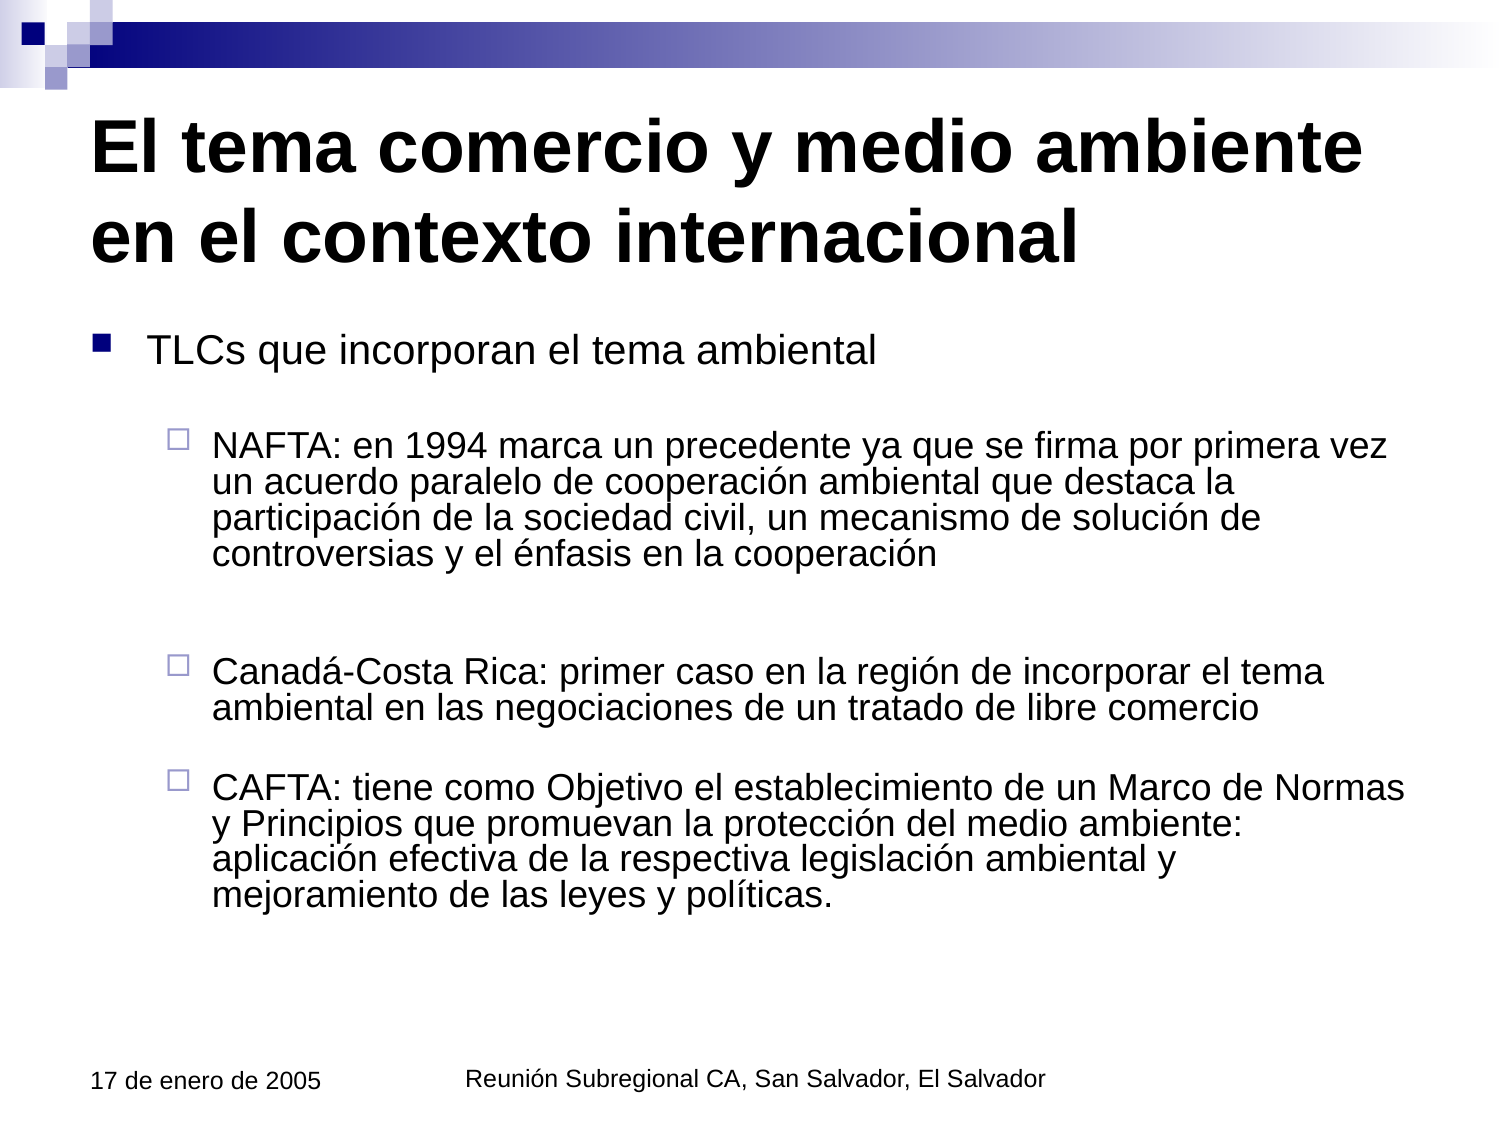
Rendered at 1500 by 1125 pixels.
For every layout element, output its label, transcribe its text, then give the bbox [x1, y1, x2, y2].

slide_number 17 de enero de 2005 [74, 1024, 426, 1103]
footer Reunión Subregional CA, San Salvador, El Salvador [449, 1024, 1063, 1101]
title El tema comercio y medio ambiente en el contexto internacional [74, 74, 1426, 301]
list TLCs que incorporan el tema ambiental NAFTA: en 1994 marca un precedente ya que se firma por primera vez un acuerdo paralelo de cooperación ambiental que destaca la participación de la sociedad civil, un mecanismo de solución de controversias y el énfasis en la cooperación Canadá-Costa Rica: primer caso en la región de incorporar el tema ambiental en las negociaciones de un tratado de libre comercio CAFTA: tiene como Objetivo el establecimiento de un Marco de Normas y Principios que promuevan la protección del medio ambiente: aplicación efectiva de la respectiva legislación ambiental y mejoramiento de las leyes y políticas. [74, 324, 1426, 963]
